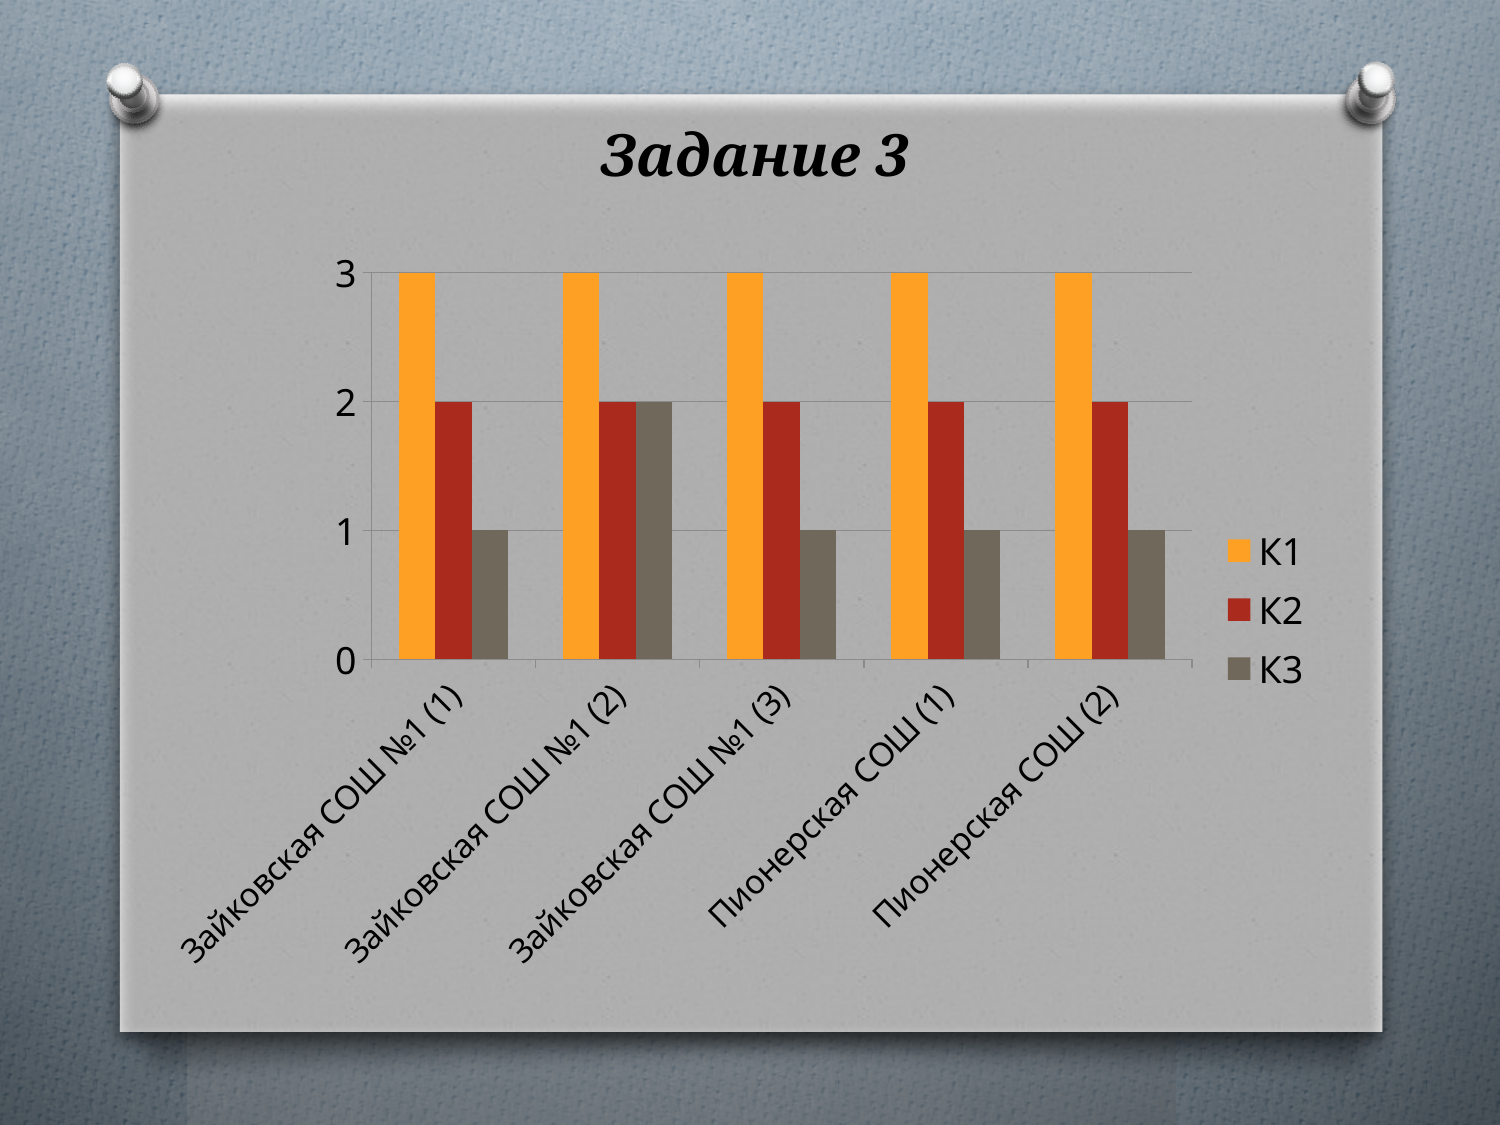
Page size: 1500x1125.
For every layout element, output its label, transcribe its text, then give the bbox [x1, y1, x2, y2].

title Задание 3 [183, 54, 1326, 231]
picture [75, 29, 183, 153]
picture [1326, 35, 1439, 156]
chart [147, 231, 1329, 988]
